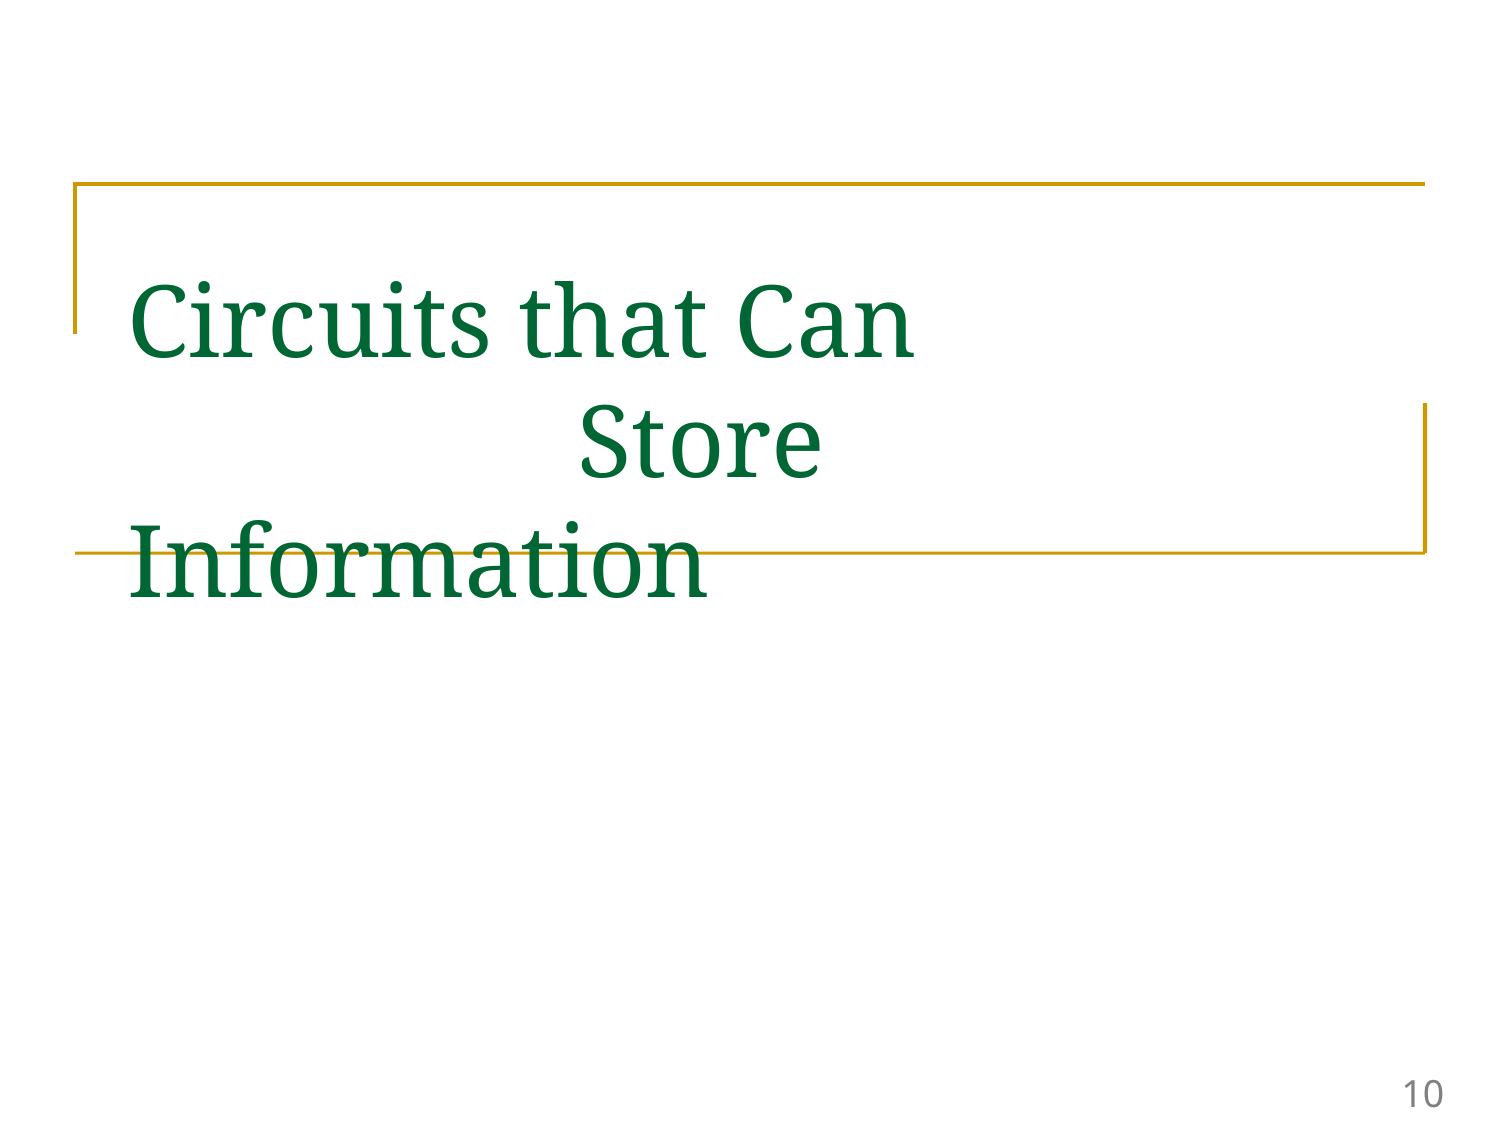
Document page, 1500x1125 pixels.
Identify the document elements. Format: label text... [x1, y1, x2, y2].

slide_number 10 [1121, 1066, 1460, 1125]
title Circuits that Can Store Information [112, 249, 1413, 538]
